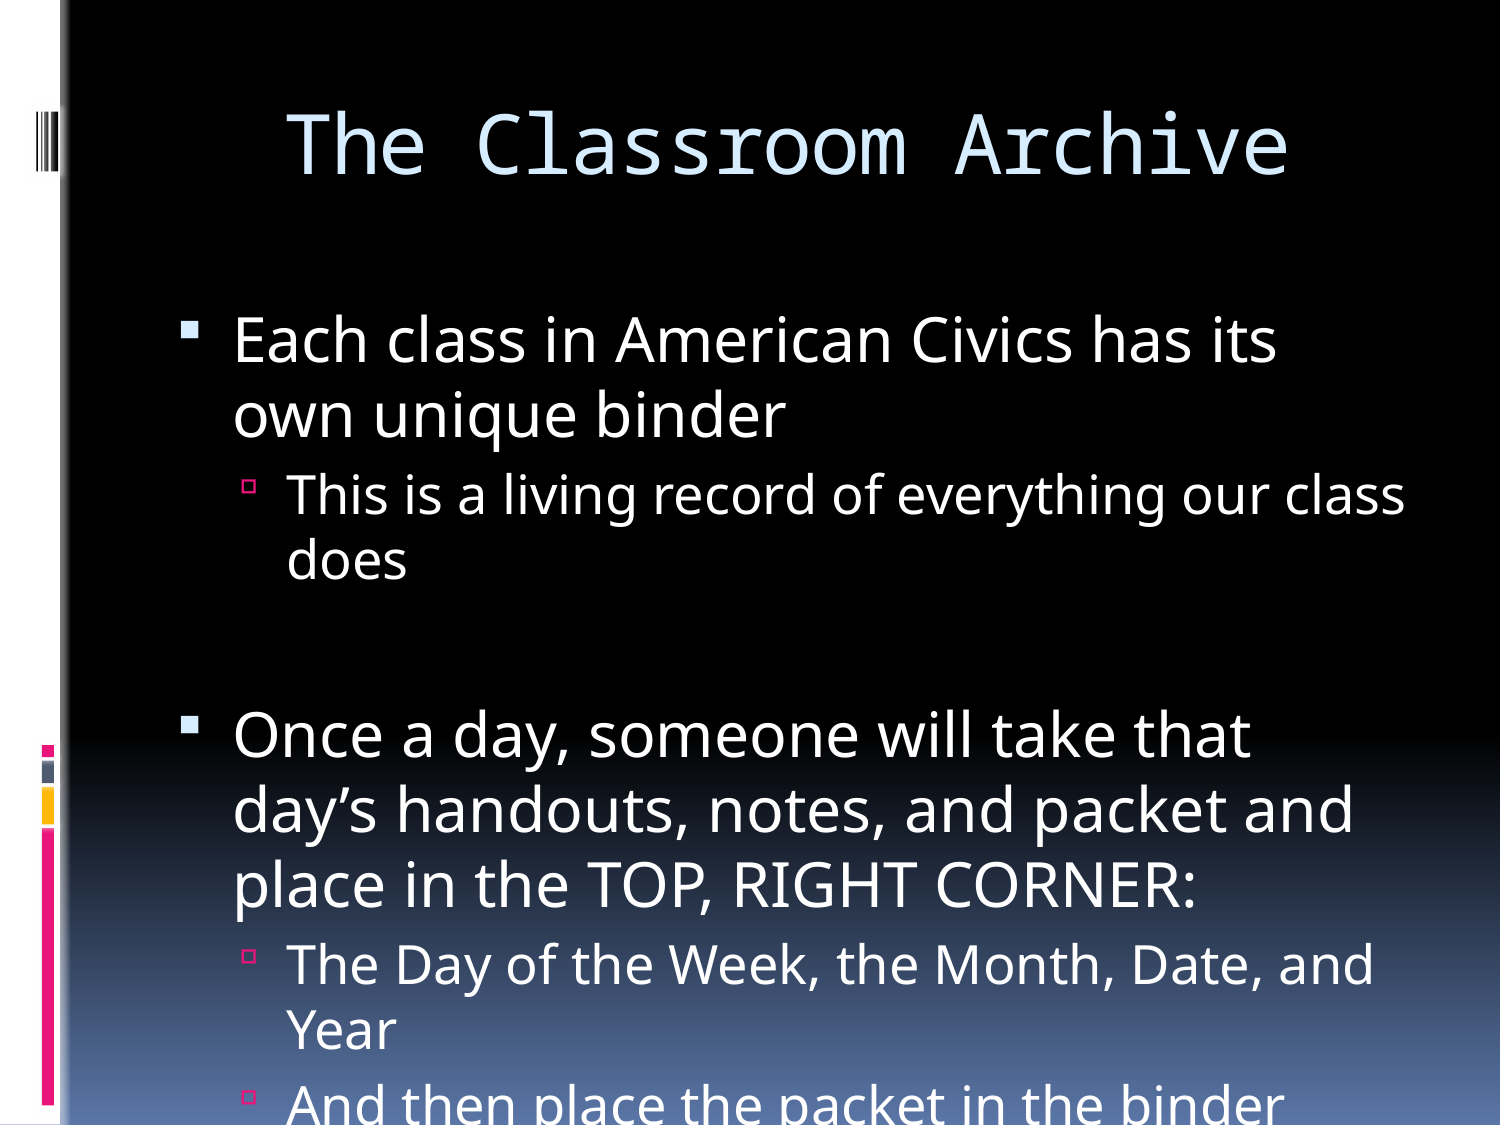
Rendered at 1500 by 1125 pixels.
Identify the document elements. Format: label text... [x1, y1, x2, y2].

title The Classroom Archive [150, 83, 1425, 234]
list Each class in American Civics has its own unique binder This is a living record of everything our class does Once a day, someone will take that day’s handouts, notes, and packet and place in the TOP, RIGHT CORNER: The Day of the Week, the Month, Date, and Year And then place the packet in the binder [150, 292, 1425, 1043]
